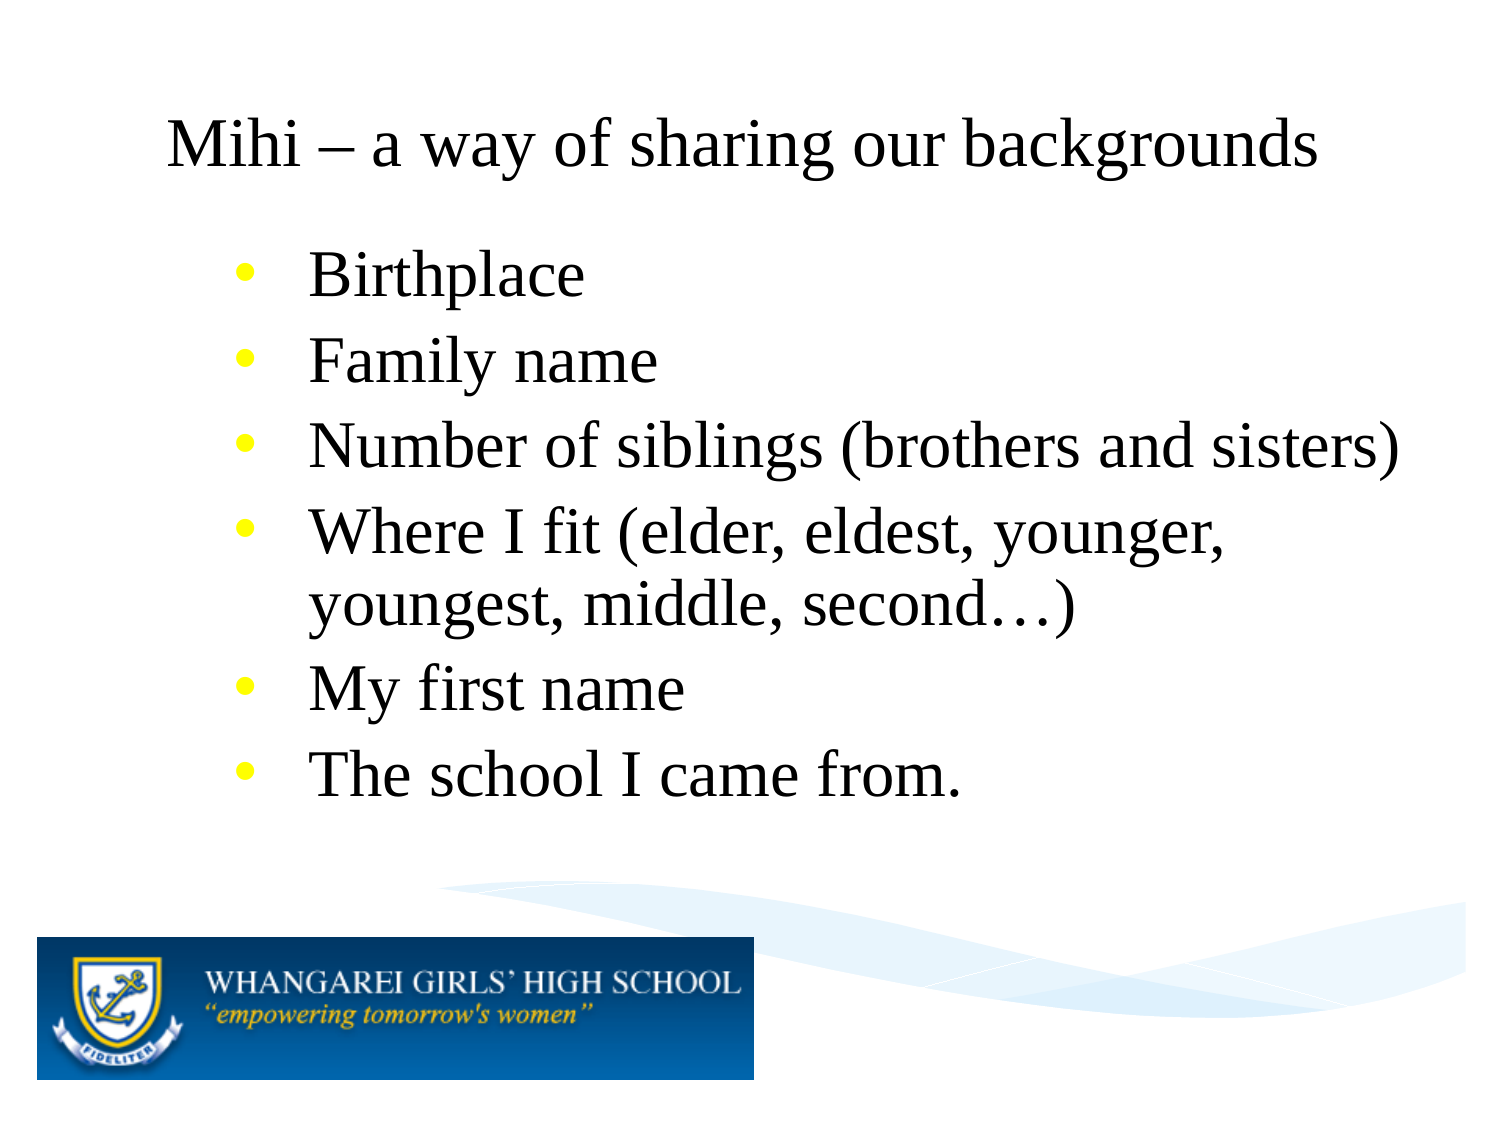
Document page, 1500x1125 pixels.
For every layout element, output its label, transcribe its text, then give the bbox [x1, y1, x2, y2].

text_box Mihi – a way of sharing our backgrounds [138, 87, 1350, 188]
picture [37, 937, 754, 1080]
text_box Birthplace Family name Number of siblings (brothers and sisters) Where I fit (elder, eldest, younger, youngest, middle, second…) My first name The school I came from. [218, 231, 1471, 958]
